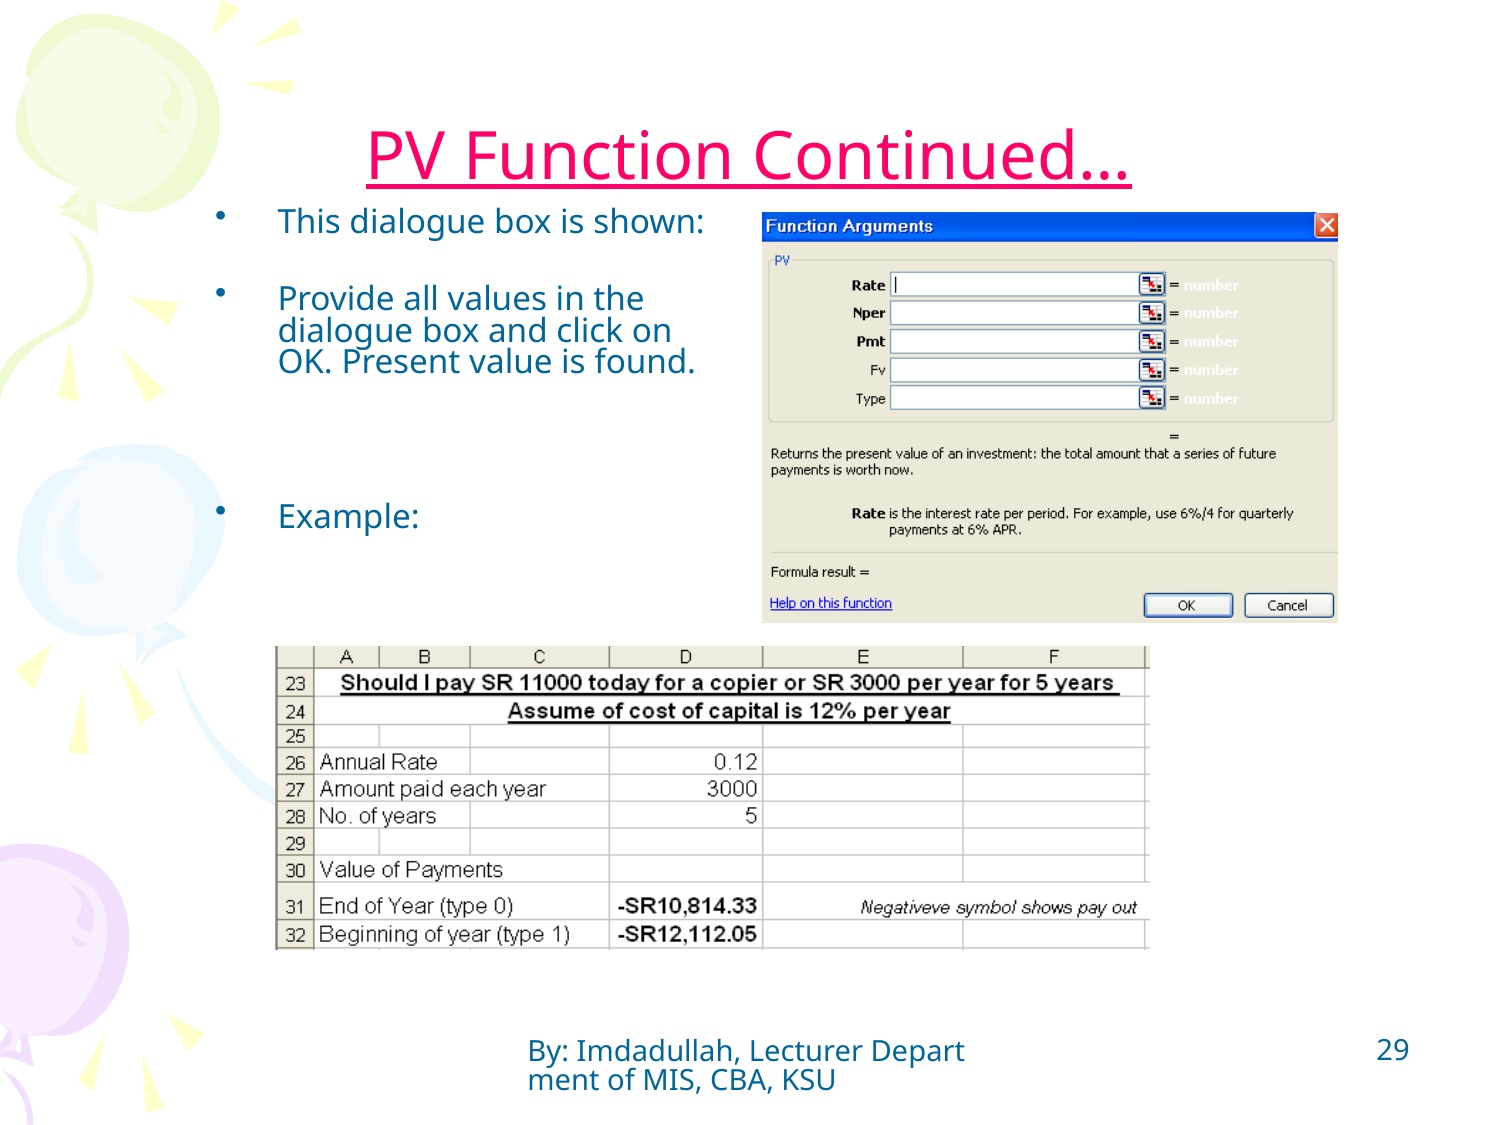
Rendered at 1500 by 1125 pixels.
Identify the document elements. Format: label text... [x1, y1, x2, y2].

picture [762, 212, 1338, 623]
list This dialogue box is shown: Provide all values in the dialogue box and click on OK. Present value is found. Example: [199, 201, 751, 451]
title PV Function Continued… [72, 74, 1426, 201]
picture [274, 646, 1151, 951]
footer By: Imdadullah, Lecturer Department of MIS, CBA, KSU [512, 1024, 988, 1101]
slide_number 29 [1074, 1023, 1426, 1100]
